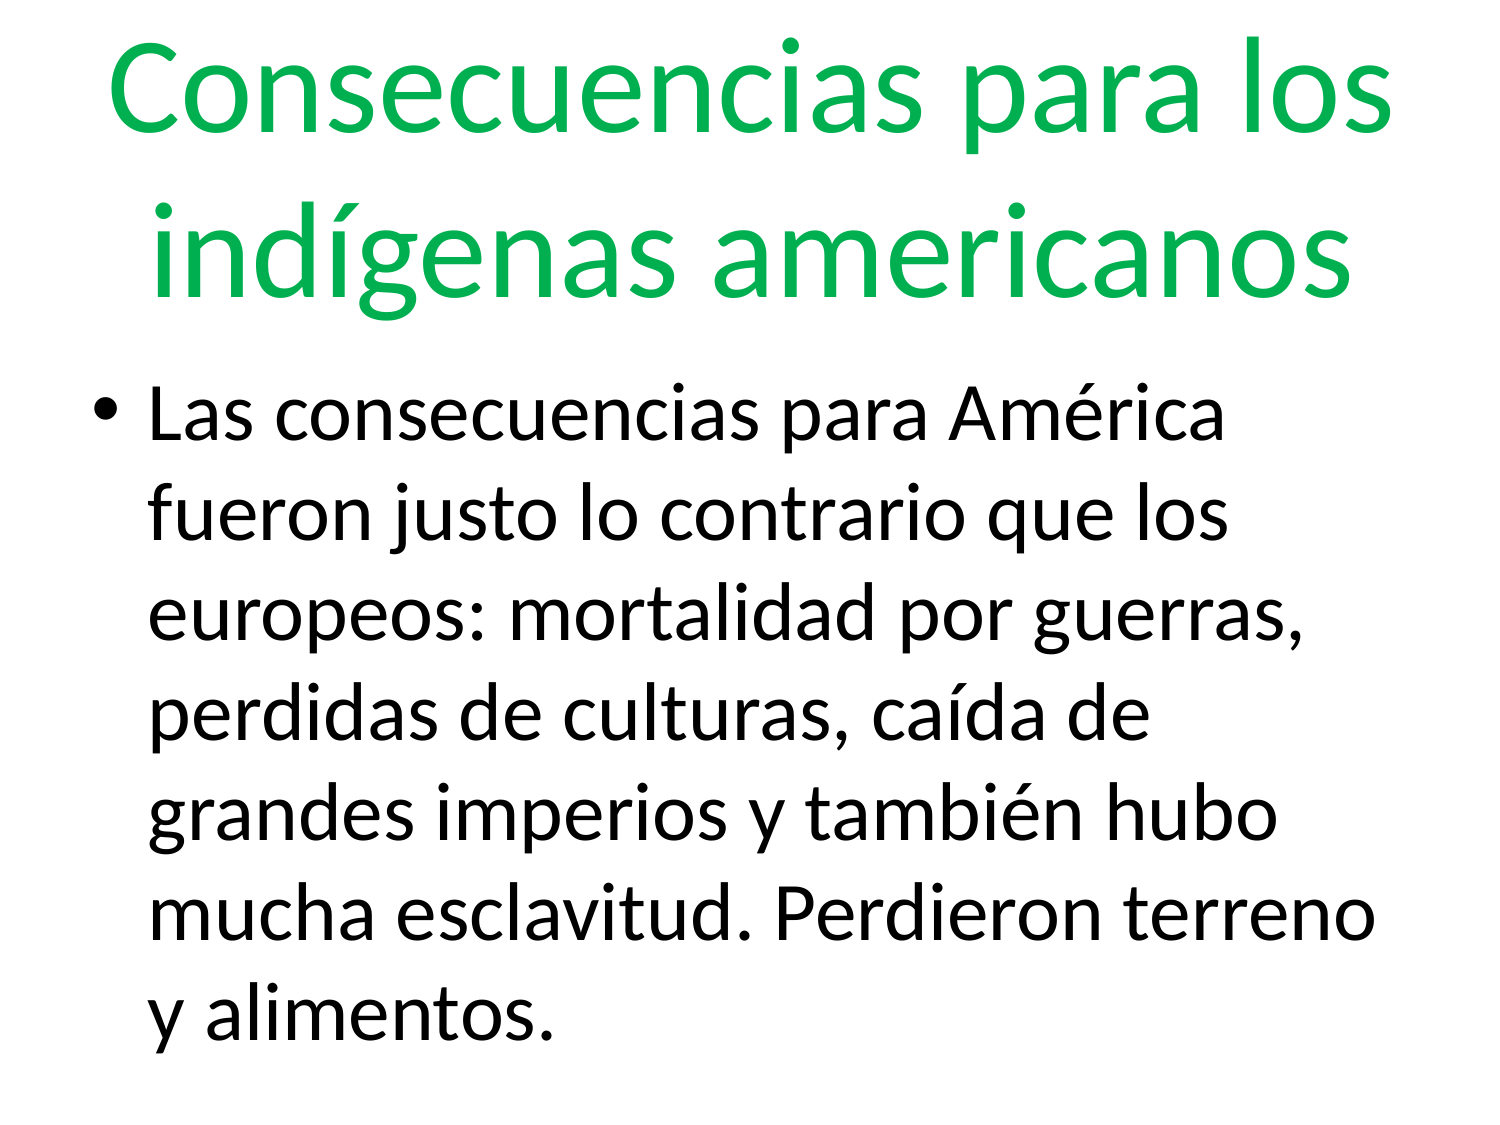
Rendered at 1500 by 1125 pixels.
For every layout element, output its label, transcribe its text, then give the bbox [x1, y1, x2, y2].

list Las consecuencias para América fueron justo lo contrario que los europeos: mortalidad por guerras, perdidas de culturas, caída de grandes imperios y también hubo mucha esclavitud. Perdieron terreno y alimentos. [76, 349, 1427, 901]
title Consecuencias para los indígenas americanos [76, 66, 1427, 254]
